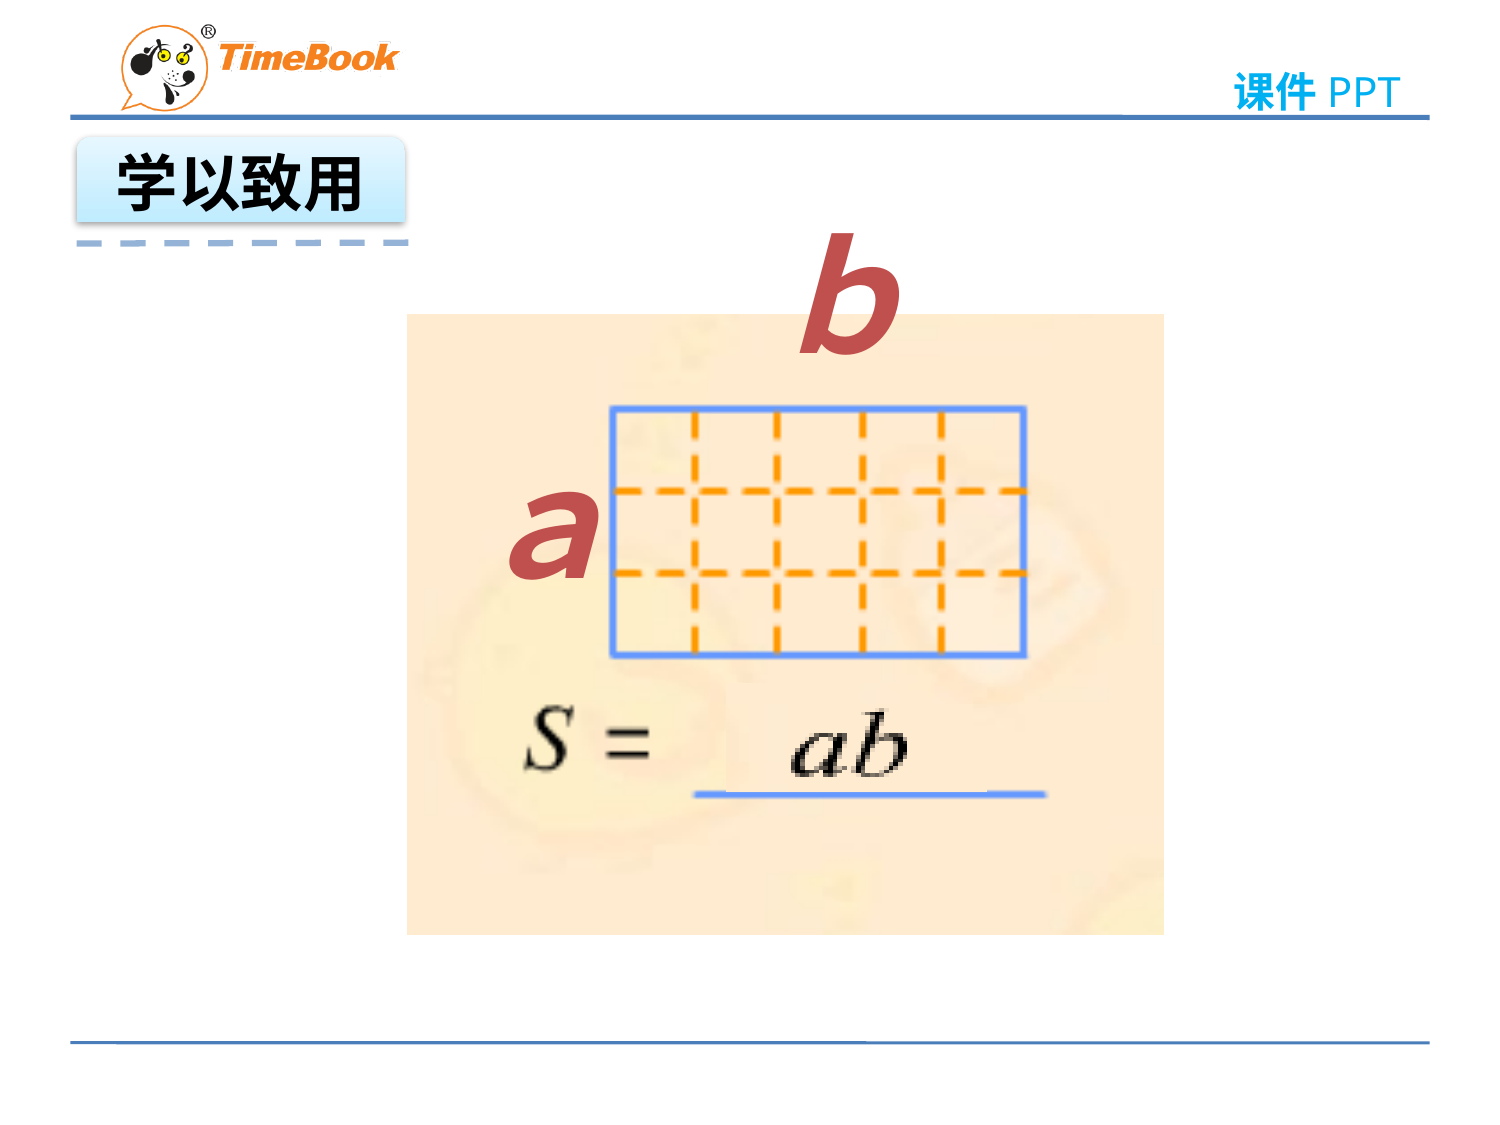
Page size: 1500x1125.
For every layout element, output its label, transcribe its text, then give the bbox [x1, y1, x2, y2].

text_box 学以致用 [76, 136, 406, 223]
picture [407, 314, 1164, 936]
text_box ｂ [750, 196, 931, 312]
picture [118, 22, 408, 113]
